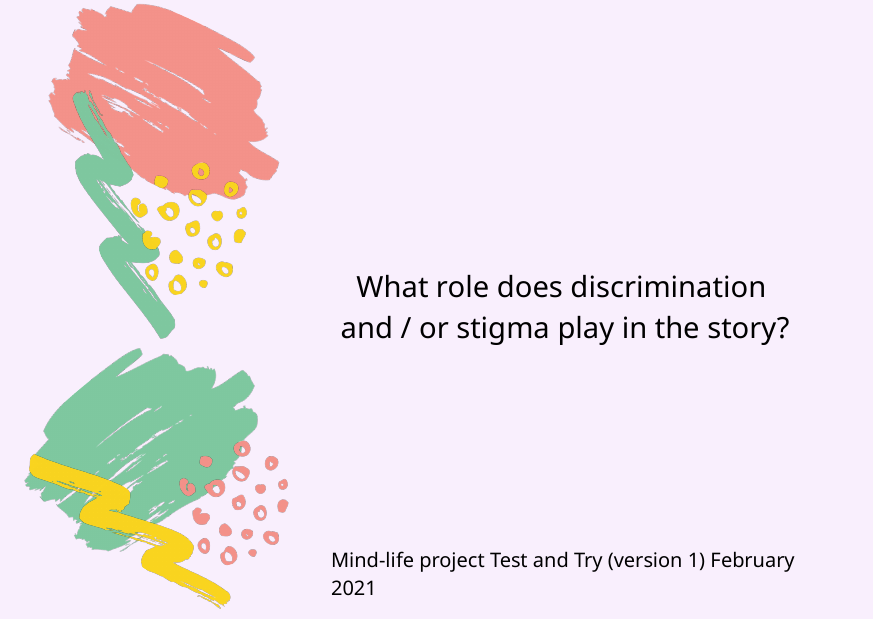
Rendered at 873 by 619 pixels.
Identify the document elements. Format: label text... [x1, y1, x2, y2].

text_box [0, 0, 319, 619]
text_box What role does discrimination and / or stigma play in the story? [323, 262, 812, 345]
text_box Mind-life project Test and Try (version 1) February 2021 [331, 543, 812, 600]
